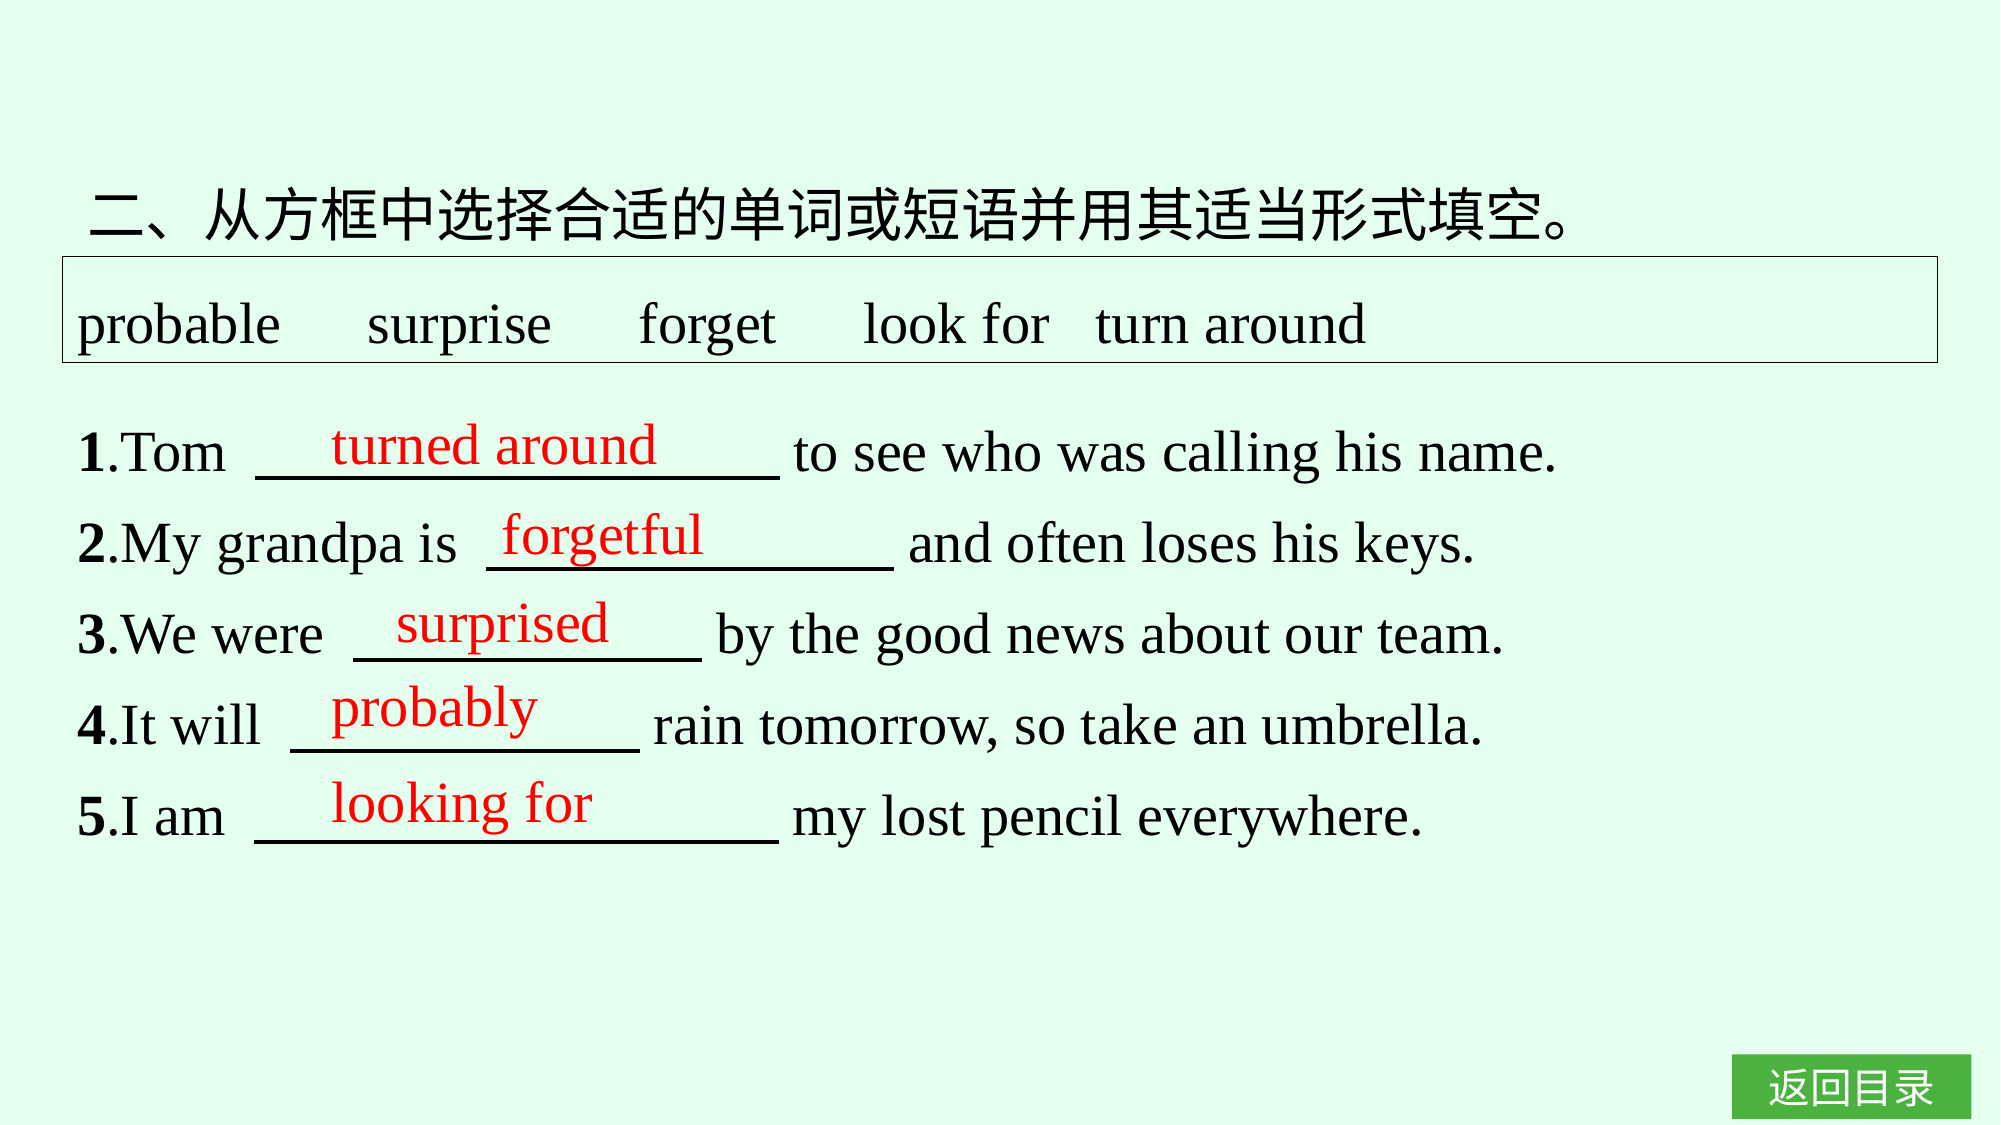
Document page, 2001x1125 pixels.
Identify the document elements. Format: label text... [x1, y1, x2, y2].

text_box probably [316, 647, 554, 743]
text_box surprised [381, 563, 626, 662]
text_box 二、从方框中选择合适的单词或短语并用其适当形式填空。 [72, 149, 1631, 256]
text_box forgetful [487, 474, 793, 574]
text_box turned around [317, 384, 673, 484]
text_box looking for [316, 743, 608, 842]
text_box probable surprise forget look for turn around [62, 256, 1938, 363]
text_box 1.Tom to see who was calling his name. 2.My grandpa is and often loses his keys. 3.We were by the good news about our team. 4.It will rain tomorrow, so take an umbrella. 5.I am my lost pencil everywhere. [62, 384, 1938, 855]
